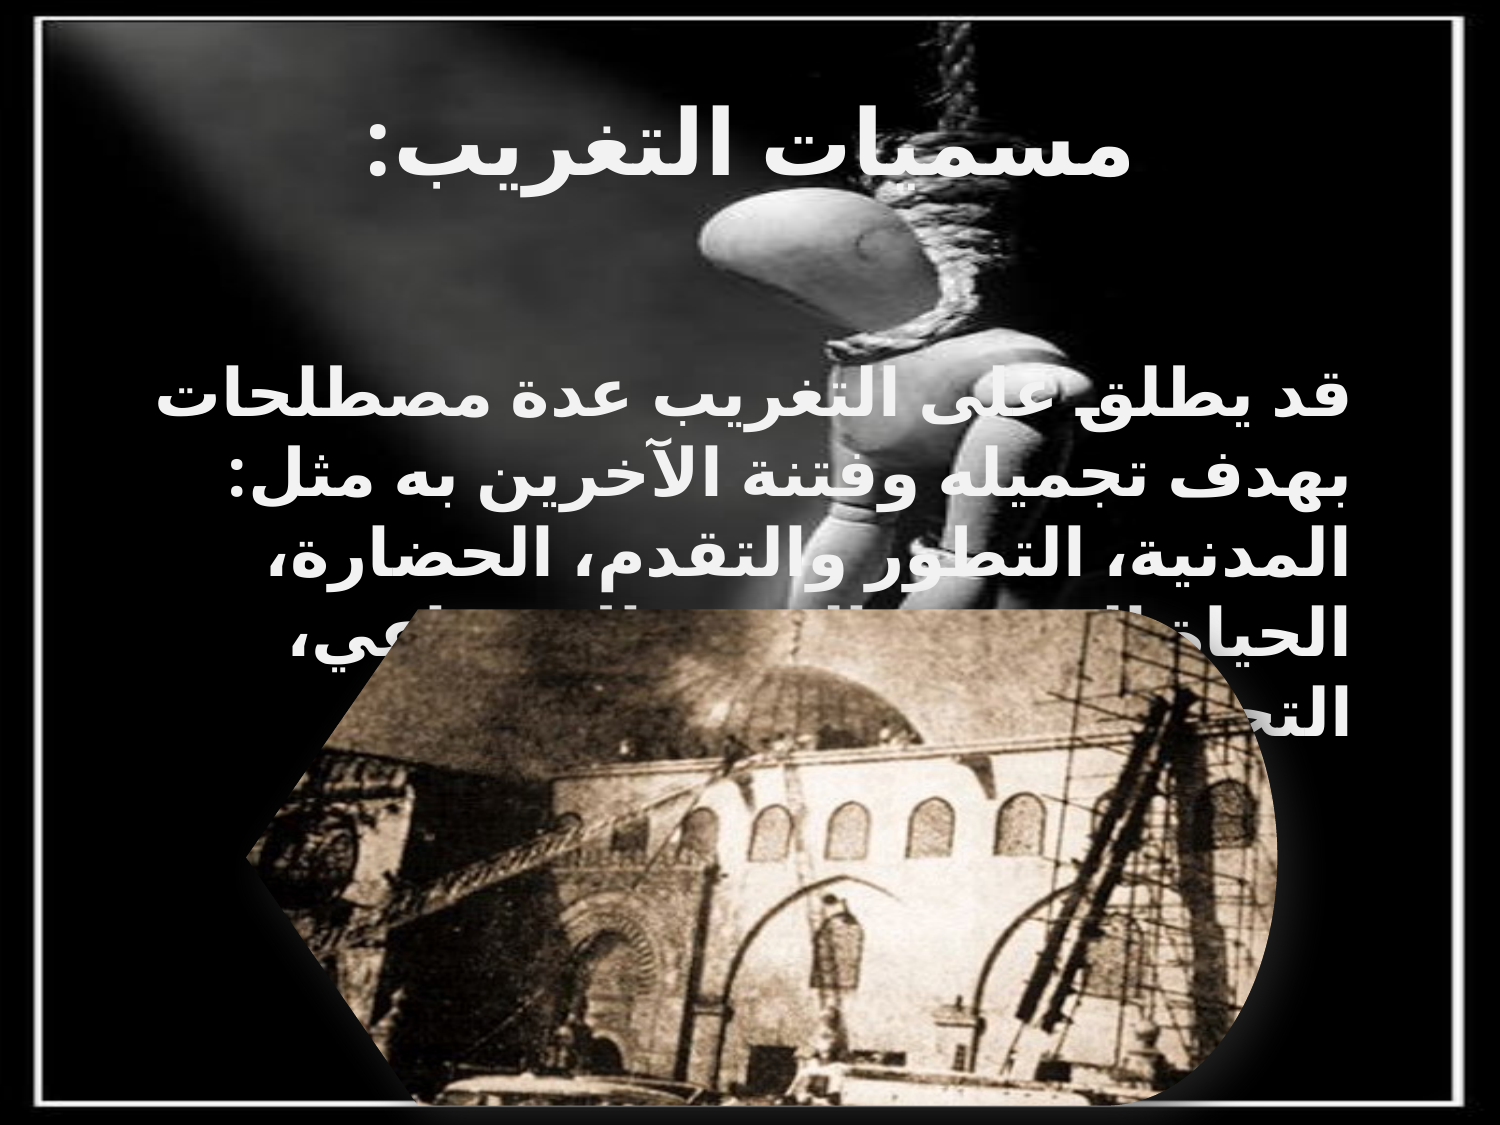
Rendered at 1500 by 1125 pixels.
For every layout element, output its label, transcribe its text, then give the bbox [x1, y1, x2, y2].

title مسميات التغريب: [75, 45, 1425, 233]
list قد يطلق على التغريب عدة مصطلحات بهدف تجميله وفتنة الآخرين به مثل: المدنية، التطور والتقدم، الحضارة، الحياة الجديدة، التغيير الاجتماعي، التحديث والتنوير. [75, 262, 1425, 1005]
picture [0, 0, 1500, 1125]
